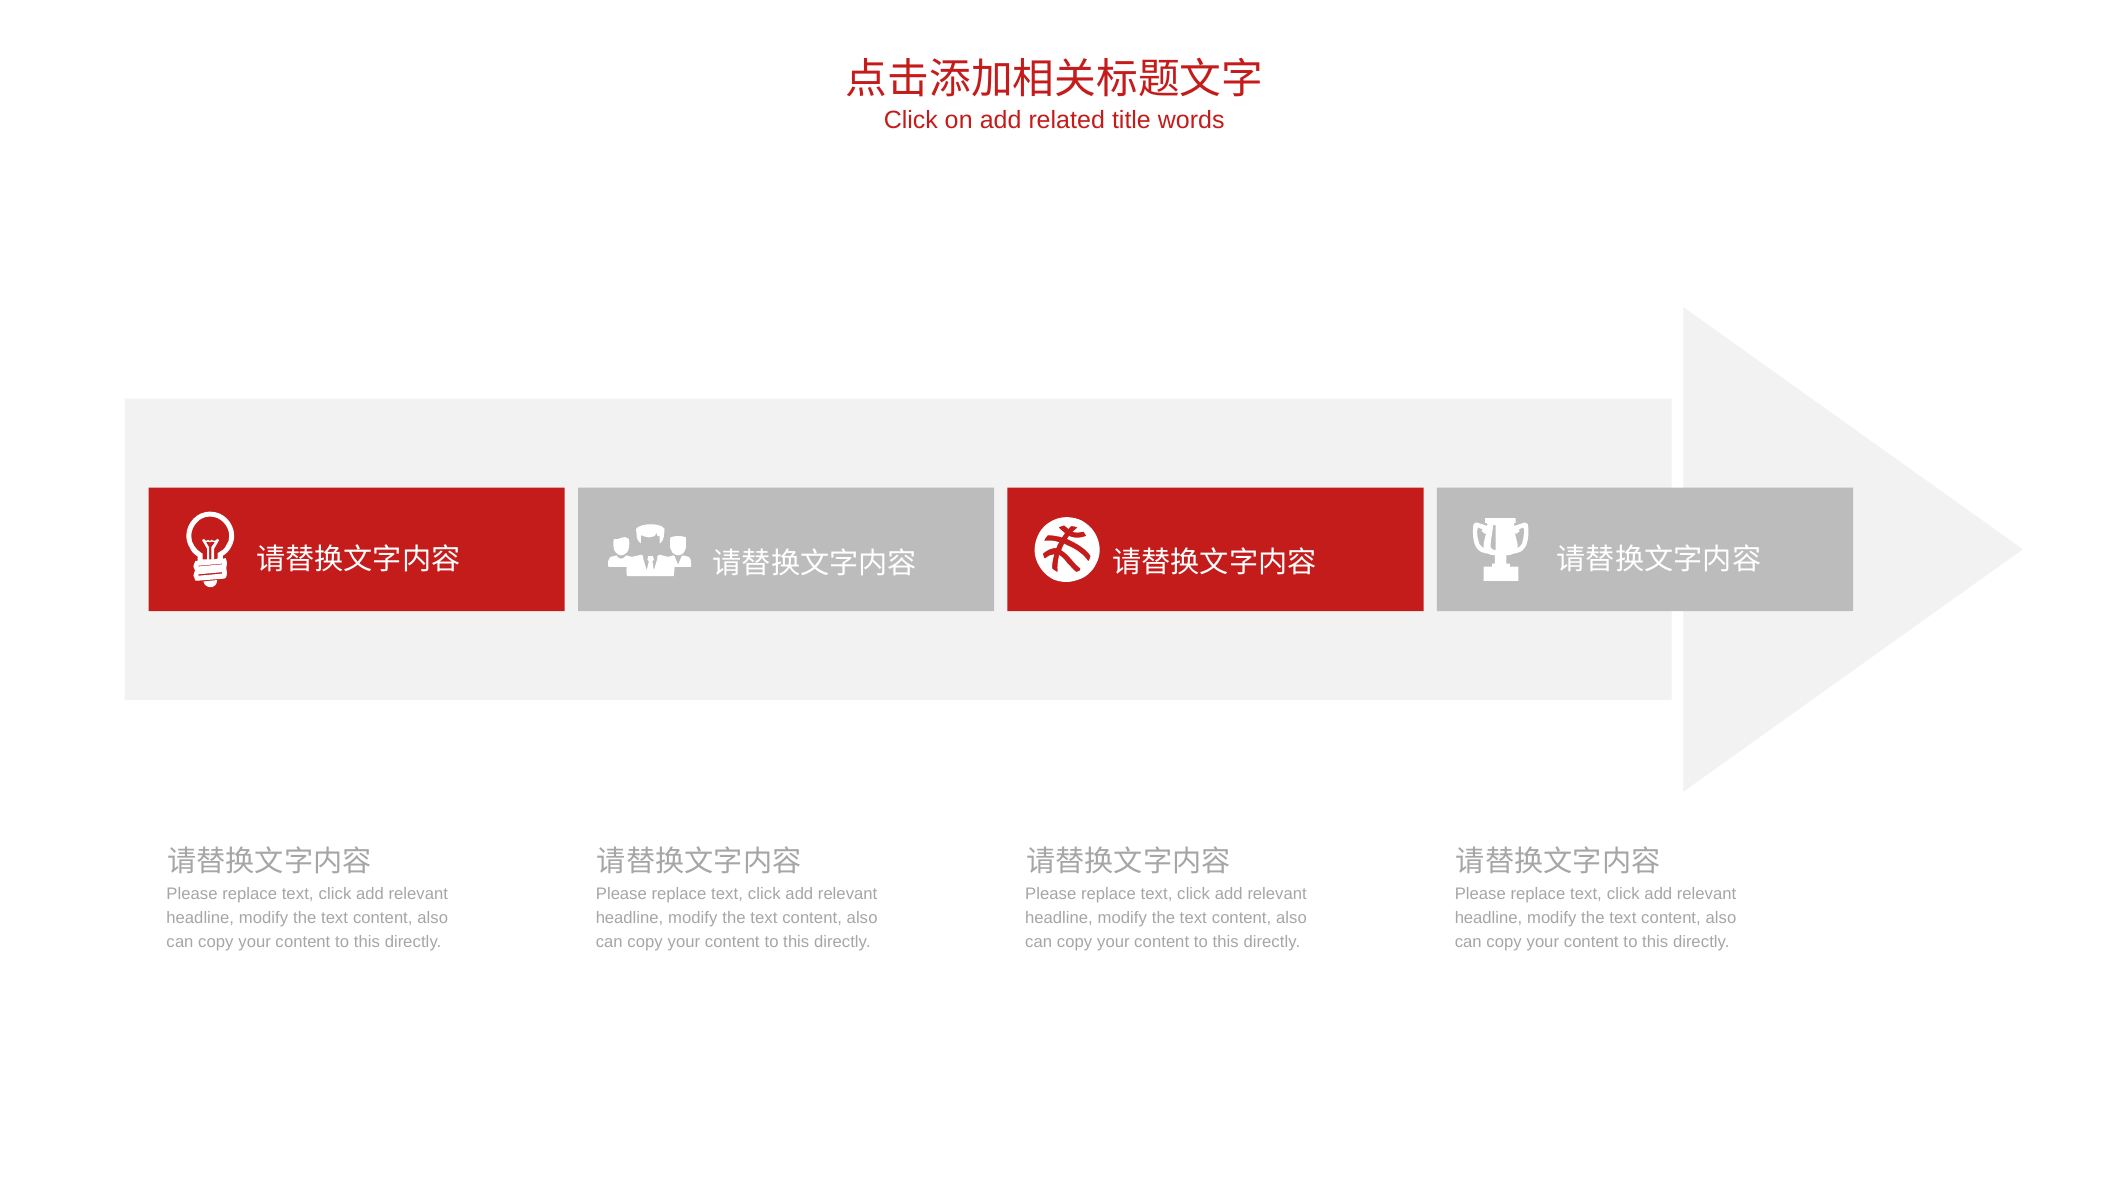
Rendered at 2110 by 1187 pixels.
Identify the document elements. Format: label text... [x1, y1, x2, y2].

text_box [148, 487, 565, 612]
text_box Click on add related title words [864, 95, 1246, 158]
text_box 请替换文字内容 [1011, 828, 1246, 885]
text_box 点击添加相关标题文字 [803, 44, 1307, 107]
text_box Please replace text, click add relevant headline, modify the text content, also can copy your content to this directly. [1010, 871, 1323, 959]
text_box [577, 487, 995, 612]
text_box 请替换文字内容 [582, 828, 817, 885]
text_box [1682, 305, 2025, 794]
text_box 请替换文字内容 [1441, 828, 1676, 885]
text_box [124, 397, 1673, 701]
text_box Please replace text, click add relevant headline, modify the text content, also can copy your content to this directly. [151, 871, 464, 959]
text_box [1436, 487, 1854, 612]
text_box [1007, 487, 1424, 612]
text_box Please replace text, click add relevant headline, modify the text content, also can copy your content to this directly. [581, 871, 893, 959]
text_box 请替换文字内容 [152, 828, 388, 885]
text_box Please replace text, click add relevant headline, modify the text content, also can copy your content to this directly. [1440, 871, 1752, 959]
